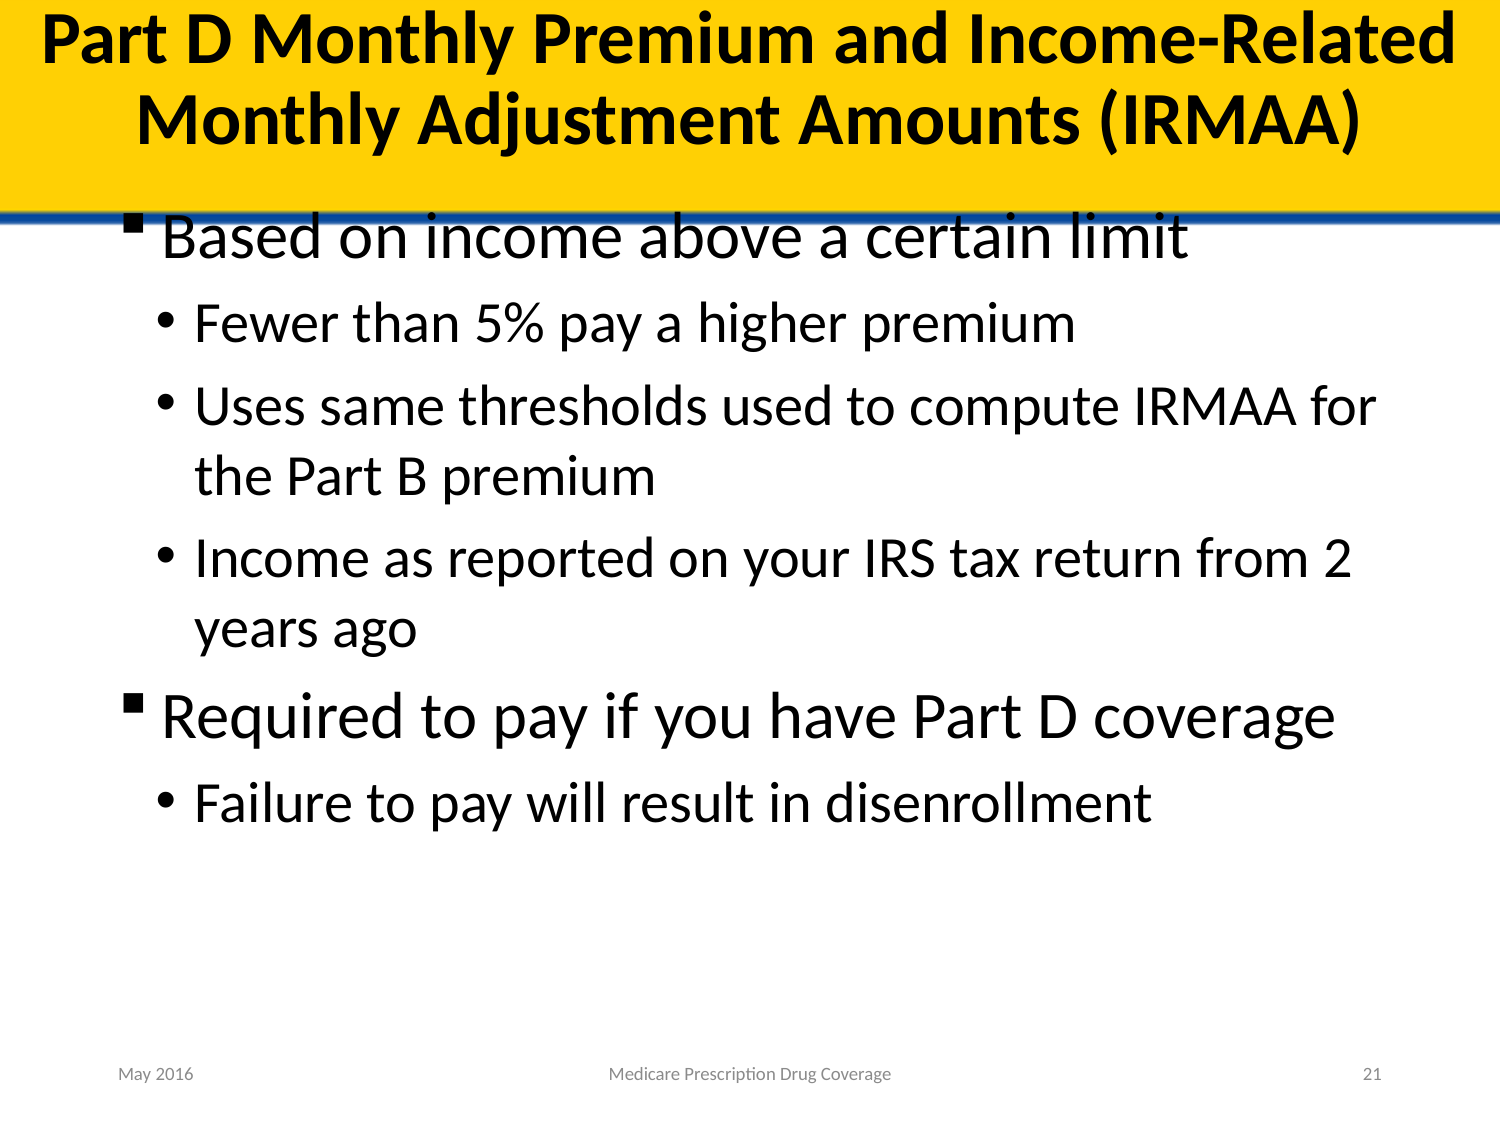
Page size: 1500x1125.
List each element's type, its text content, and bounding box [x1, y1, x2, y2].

title Part D Monthly Premium and Income-Related Monthly Adjustment Amounts (IRMAA) [0, 2, 1500, 157]
list Based on income above a certain limit Fewer than 5% pay a higher premium Uses same thresholds used to compute IRMAA for the Part B premium Income as reported on your IRS tax return from 2 years ago Required to pay if you have Part D coverage Failure to pay will result in disenrollment [103, 184, 1397, 1014]
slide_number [103, 1042, 441, 1103]
slide_number 21 [1059, 1042, 1397, 1103]
footer Medicare Prescription Drug Coverage [496, 1042, 1004, 1103]
picture [0, 157, 1500, 1125]
